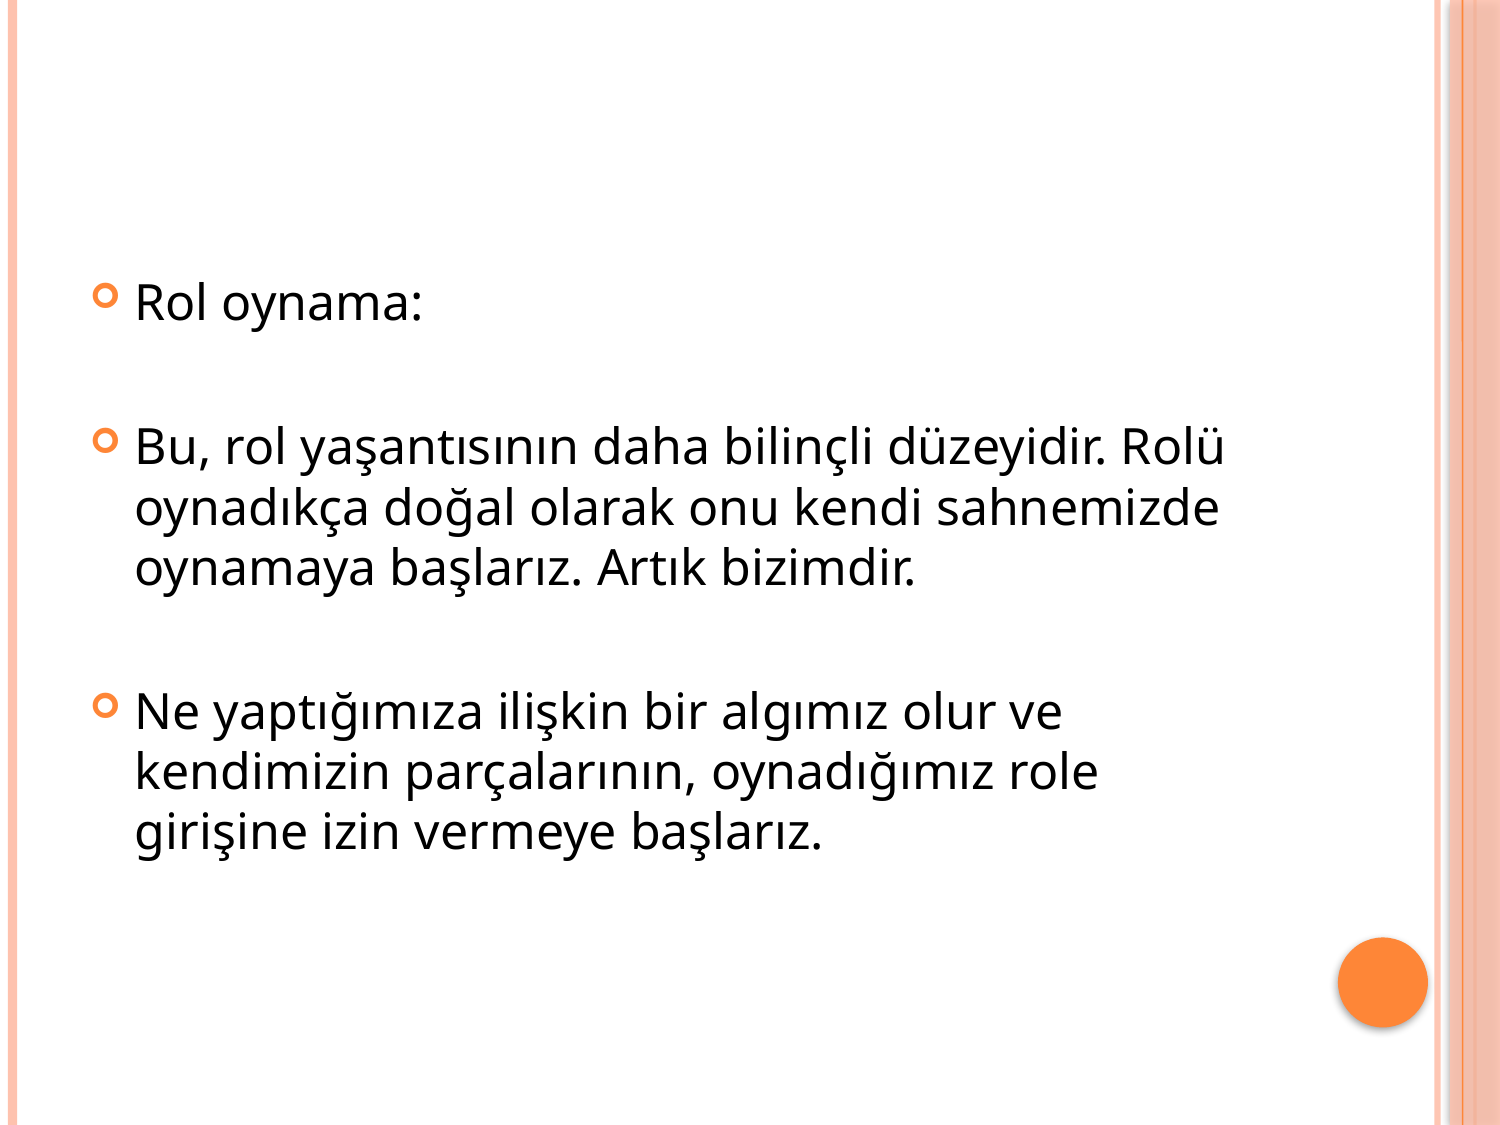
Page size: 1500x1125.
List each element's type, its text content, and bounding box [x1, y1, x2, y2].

list Rol oynama: Bu, rol yaşantısının daha bilinçli düzeyidir. Rolü oynadıkça doğal olarak onu kendi sahnemizde oynamaya başlarız. Artık bizimdir. Ne yaptığımıza ilişkin bir algımız olur ve kendimizin parçalarının, oynadığımız role girişine izin vermeye başlarız. [75, 262, 1300, 1062]
